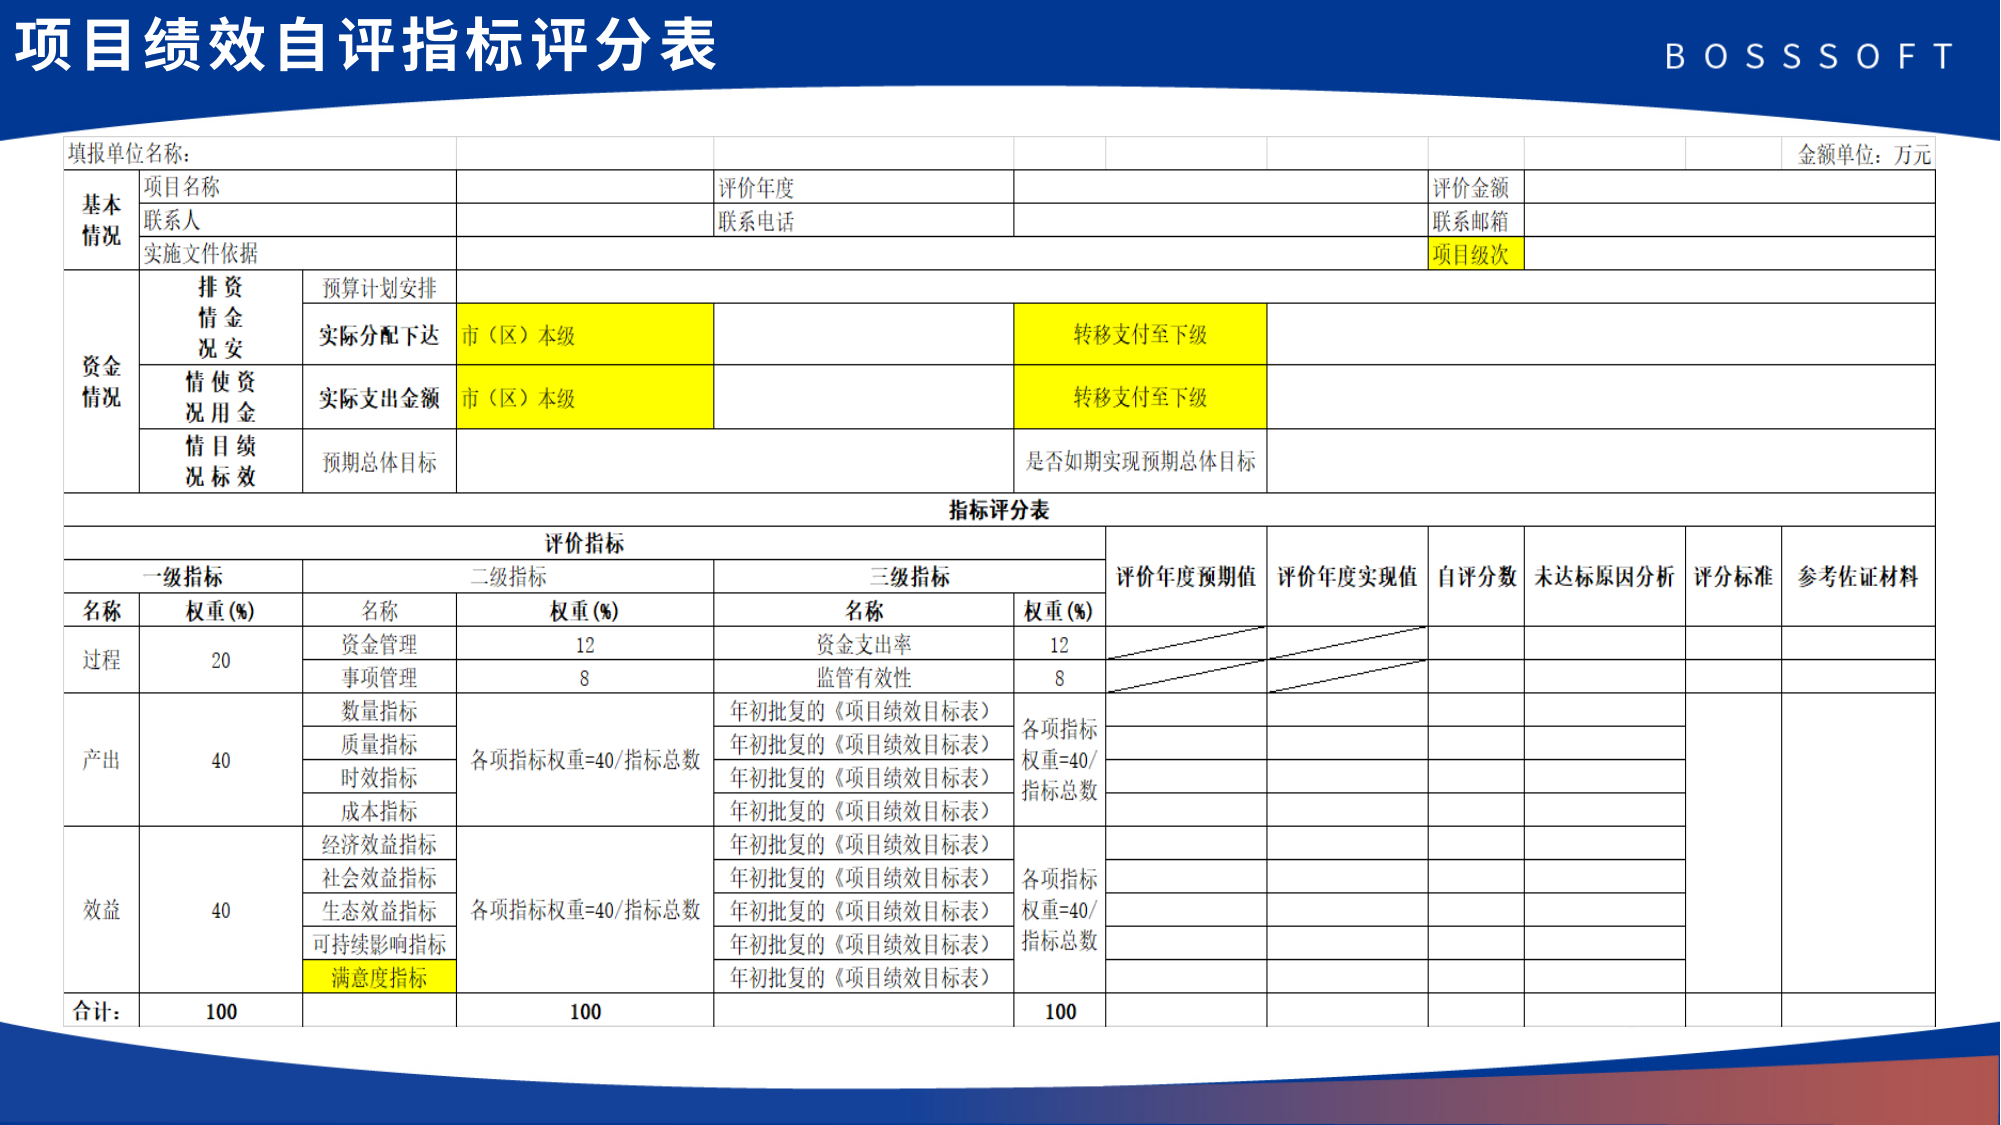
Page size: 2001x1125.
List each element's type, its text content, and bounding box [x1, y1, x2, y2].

picture [0, 0, 2001, 1125]
title 项目绩效自评指标评分表 [0, 0, 1552, 118]
